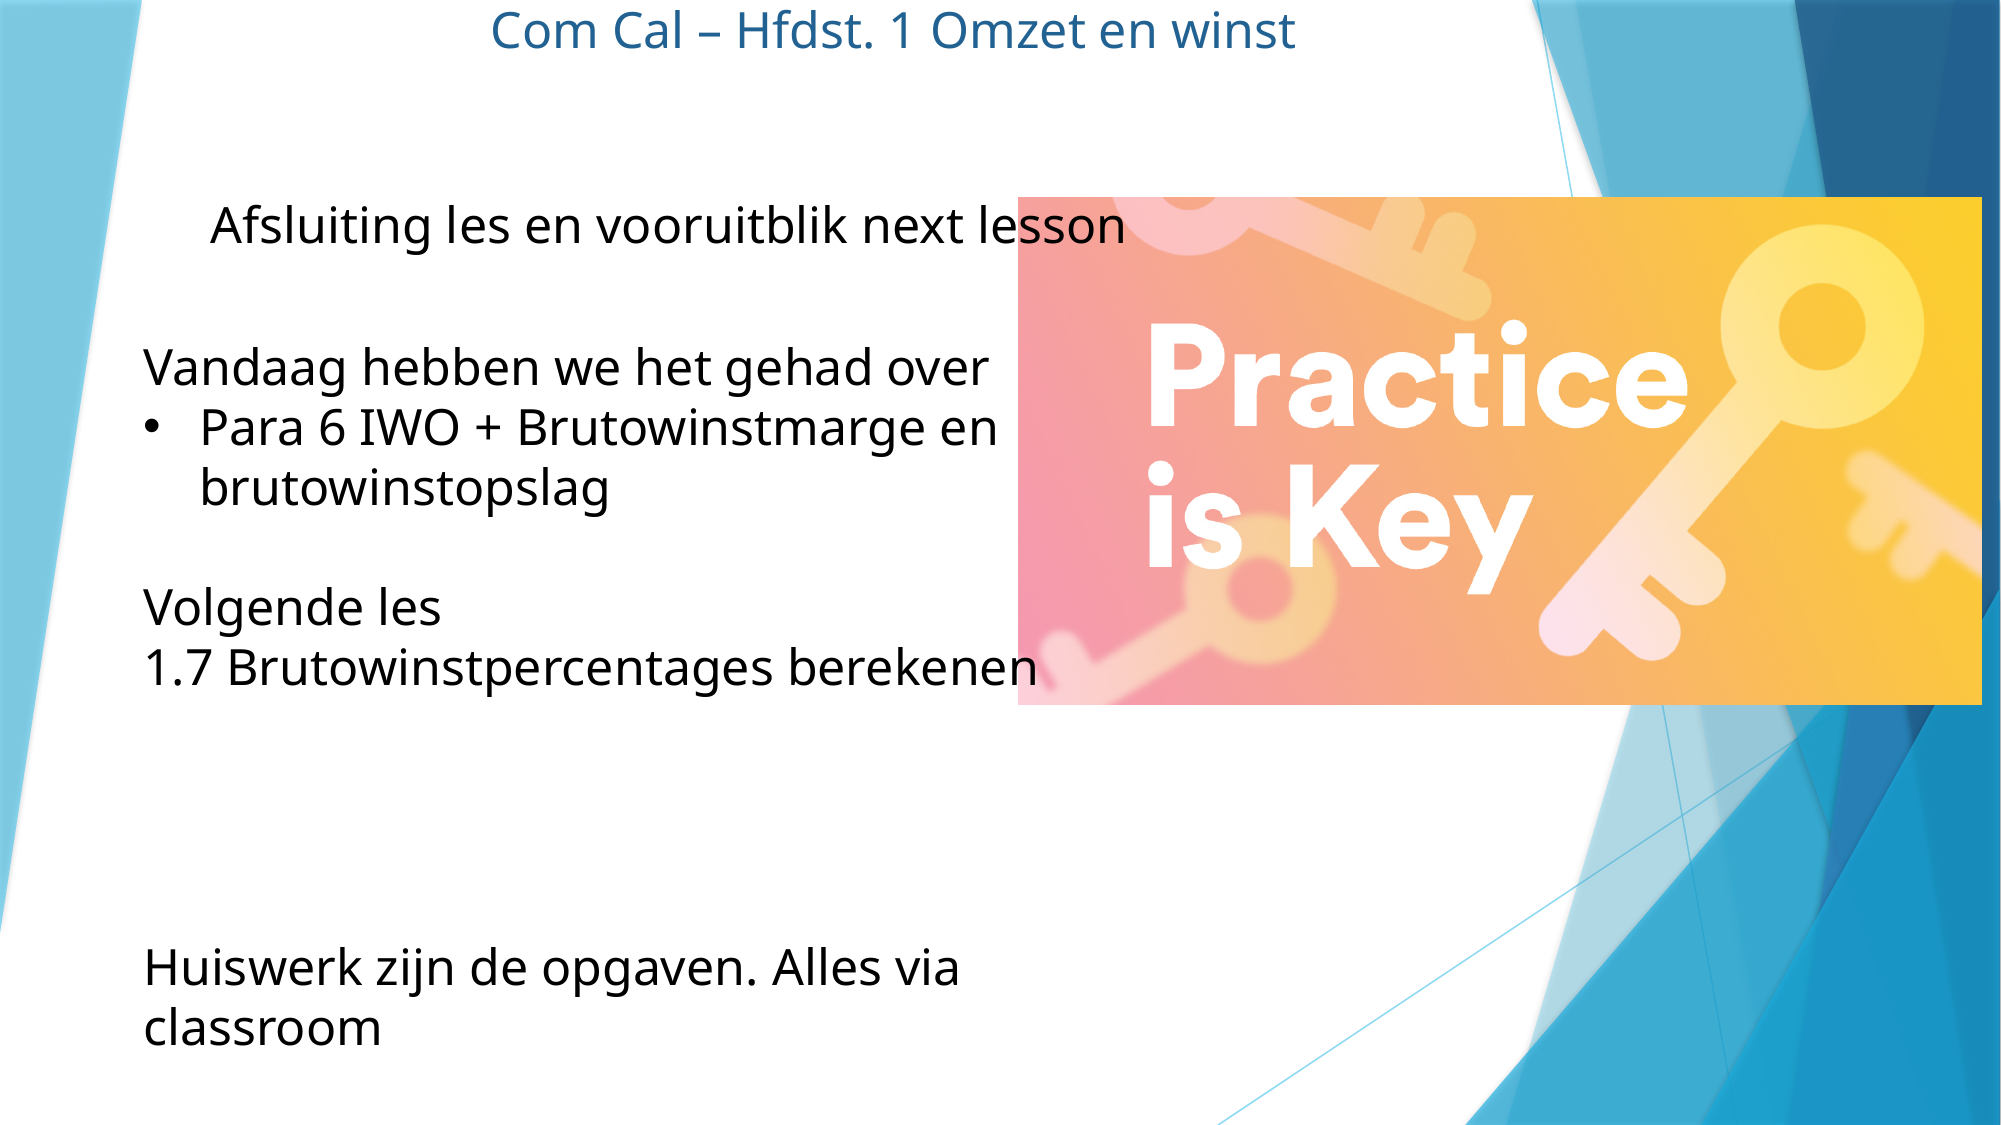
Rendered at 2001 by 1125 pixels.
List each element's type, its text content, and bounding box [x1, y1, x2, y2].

text_box Vandaag hebben we het gehad over Para 6 IWO + Brutowinstmarge en brutowinstopslag Volgende les 1.7 Brutowinstpercentages berekenen Huiswerk zijn de opgaven. Alles via classroom [128, 327, 1214, 1063]
text_box Afsluiting les en vooruitblik next lesson [195, 186, 1282, 262]
text_box Com Cal – Hfdst. 1 Omzet en winst [9, 0, 1778, 66]
picture [1017, 196, 1983, 705]
